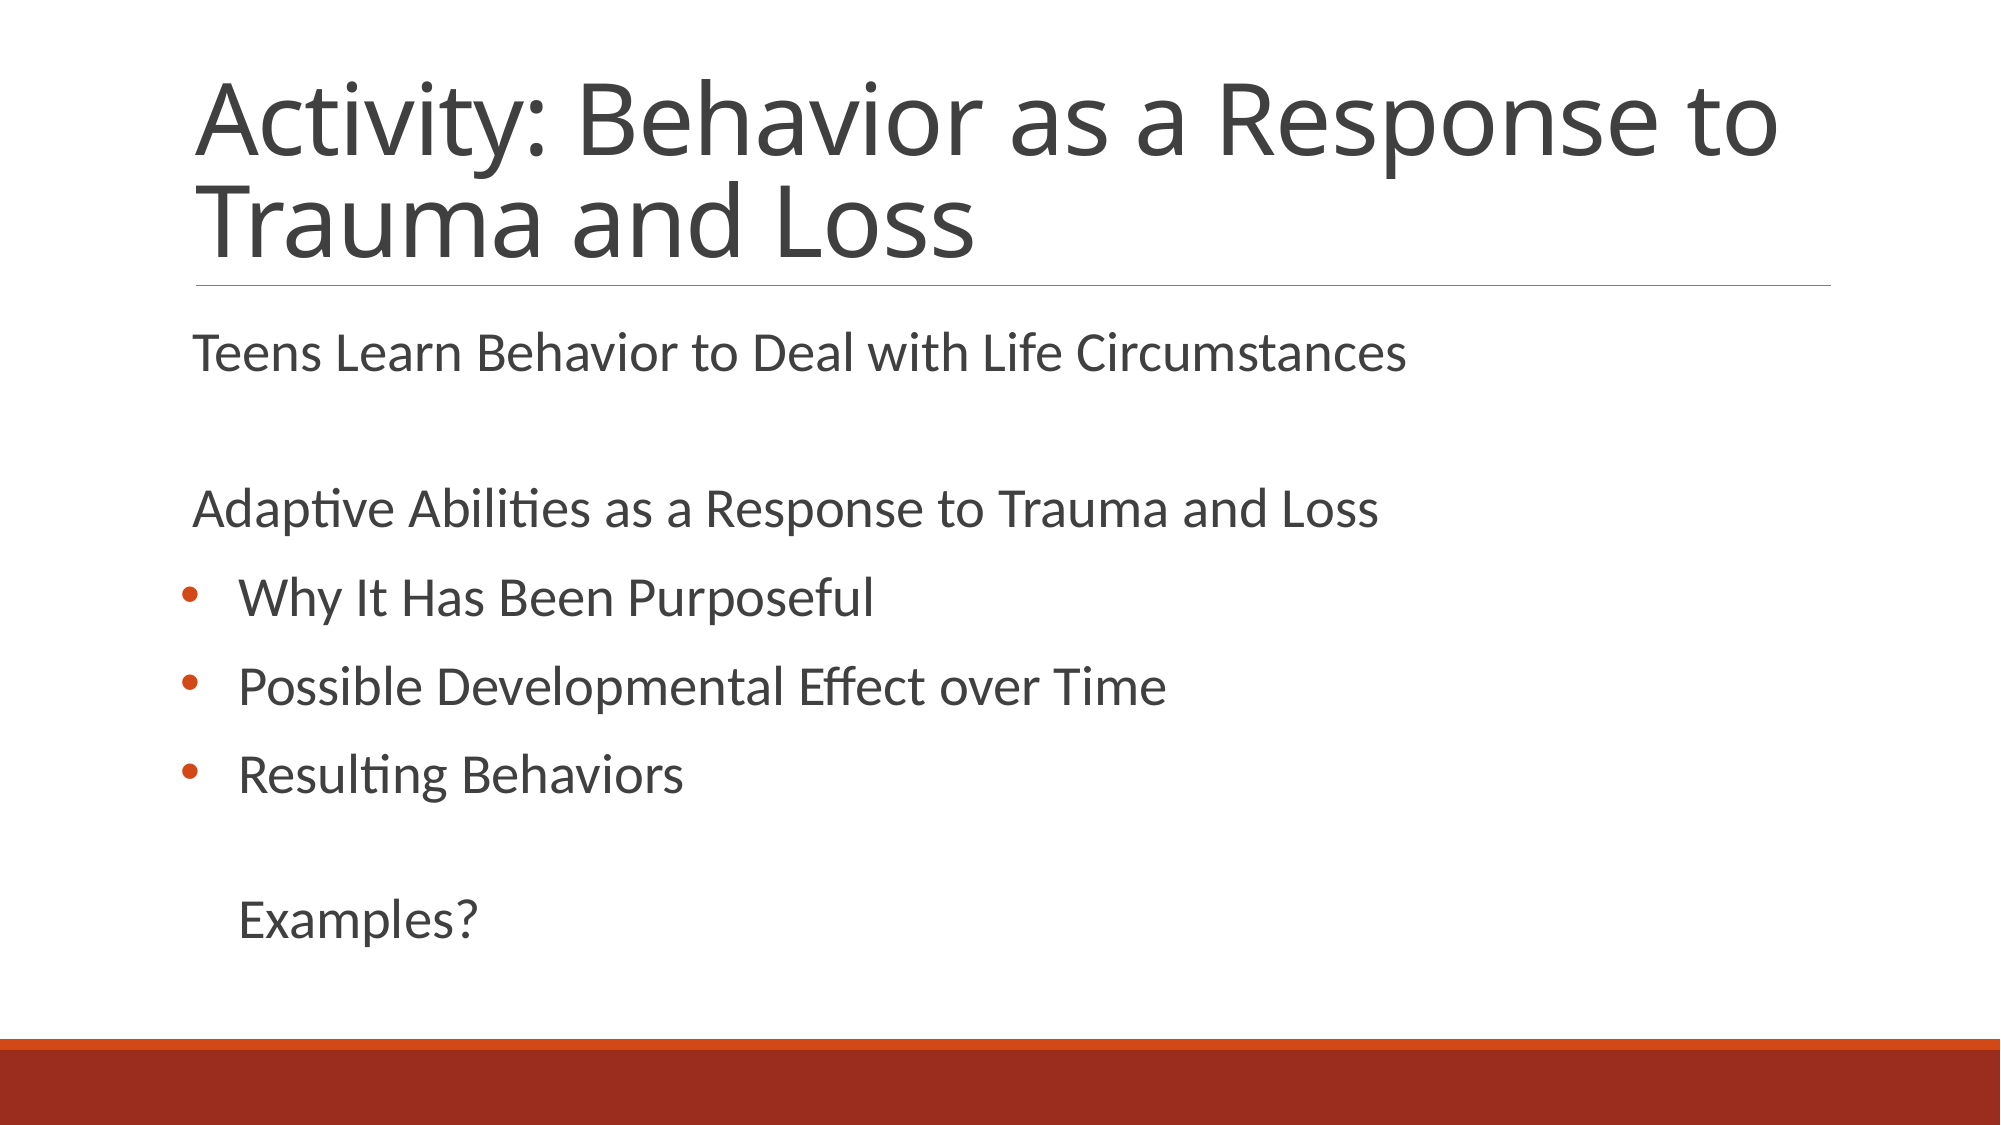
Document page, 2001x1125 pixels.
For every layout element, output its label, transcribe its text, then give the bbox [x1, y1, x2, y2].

list Teens Learn Behavior to Deal with Life Circumstances Adaptive Abilities as a Response to Trauma and Loss Why It Has Been Purposeful Possible Developmental Effect over Time Resulting Behaviors Examples? [180, 302, 1830, 963]
title Activity: Behavior as a Response to Trauma and Loss [180, 47, 1830, 285]
